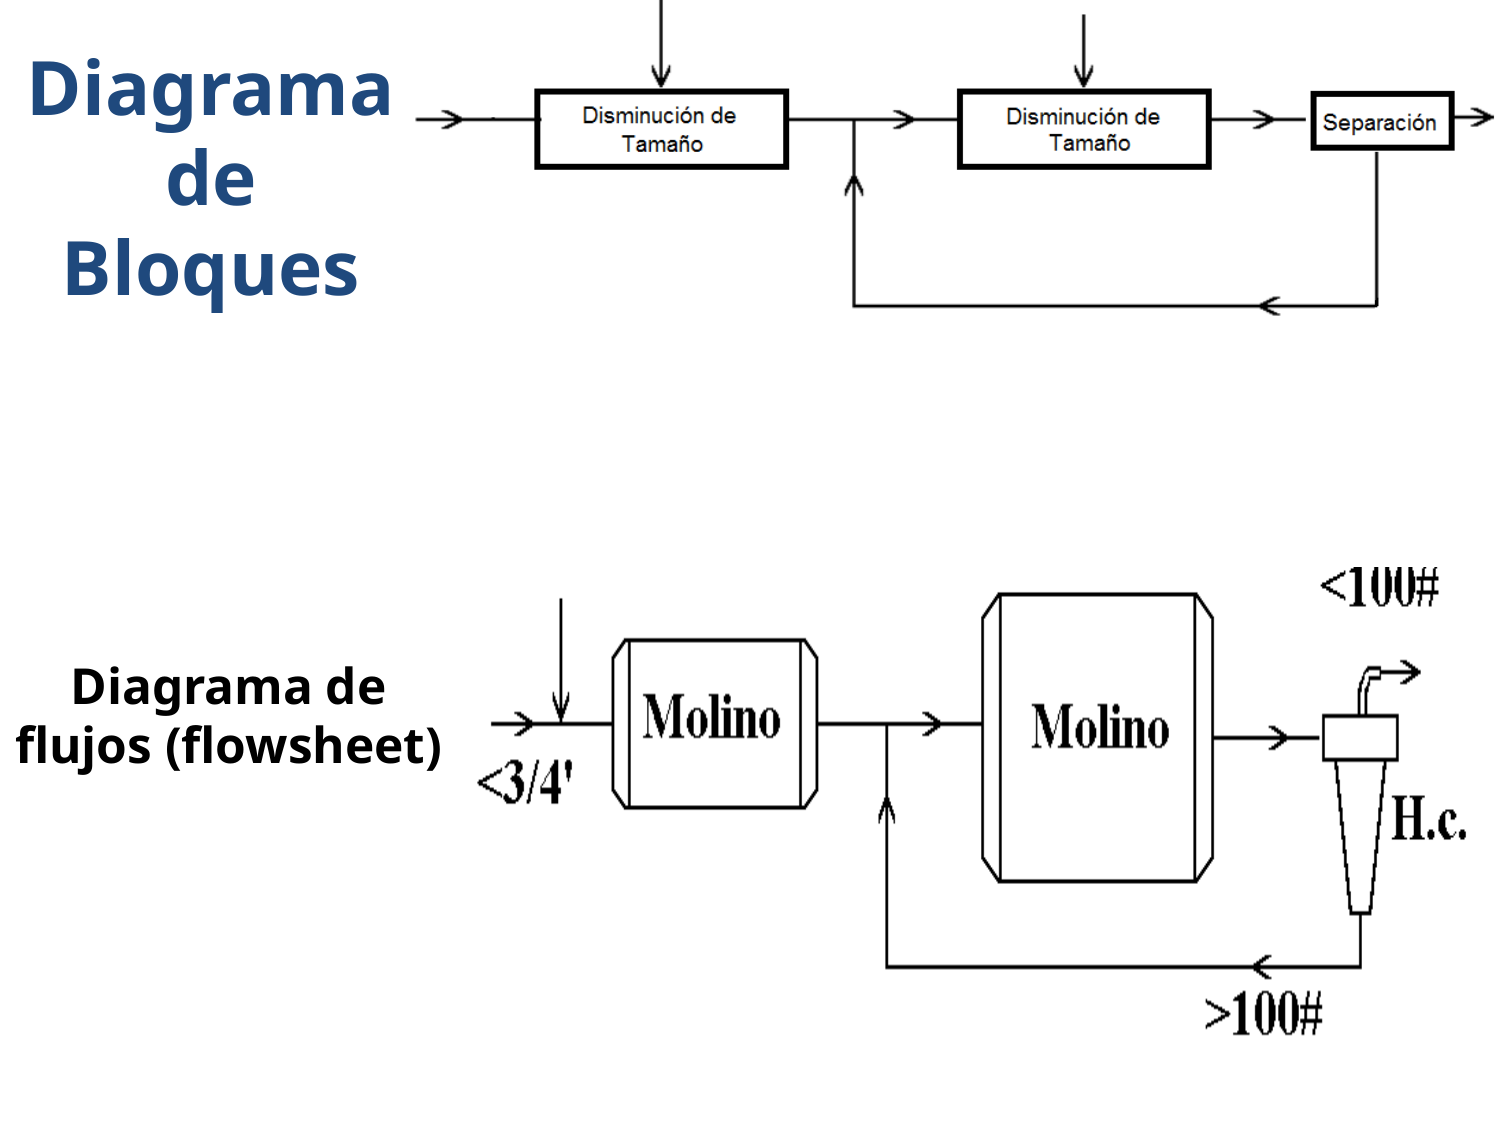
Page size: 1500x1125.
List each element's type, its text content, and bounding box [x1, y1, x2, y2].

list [468, 567, 1500, 1125]
title Diagrama de flujos (flowsheet) [0, 621, 457, 808]
picture [412, 0, 1500, 354]
text_box Diagrama de Bloques [0, 81, 407, 269]
